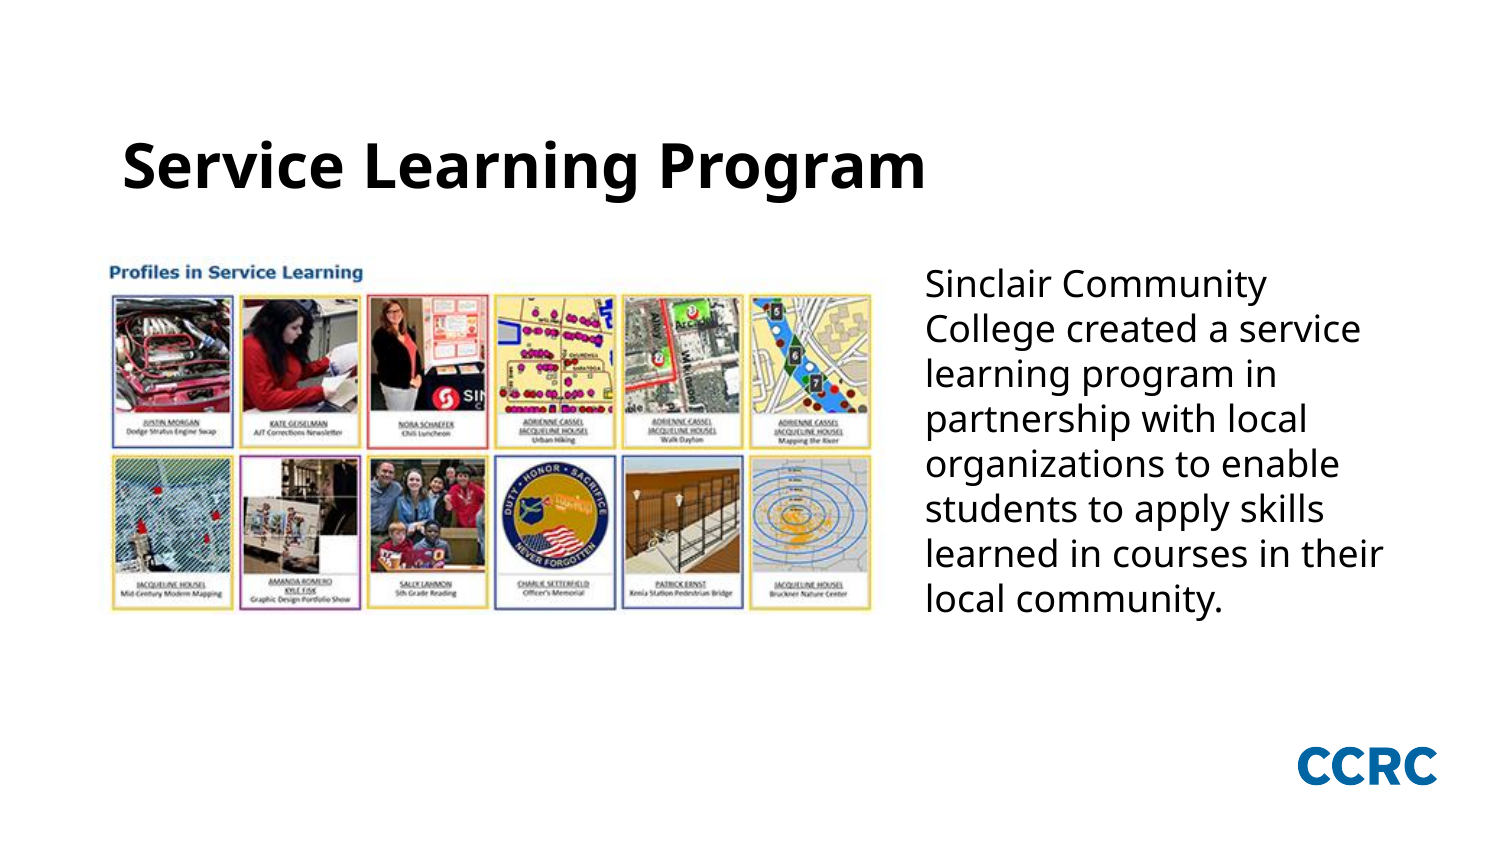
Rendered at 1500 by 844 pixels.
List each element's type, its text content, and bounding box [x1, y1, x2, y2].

picture [98, 256, 894, 616]
list Sinclair Community College created a service learning program in partnership with local organizations to enable students to apply skills learned in courses in their local community. [924, 260, 1393, 786]
picture [1295, 740, 1440, 792]
title Service Learning Program [107, 93, 1390, 234]
